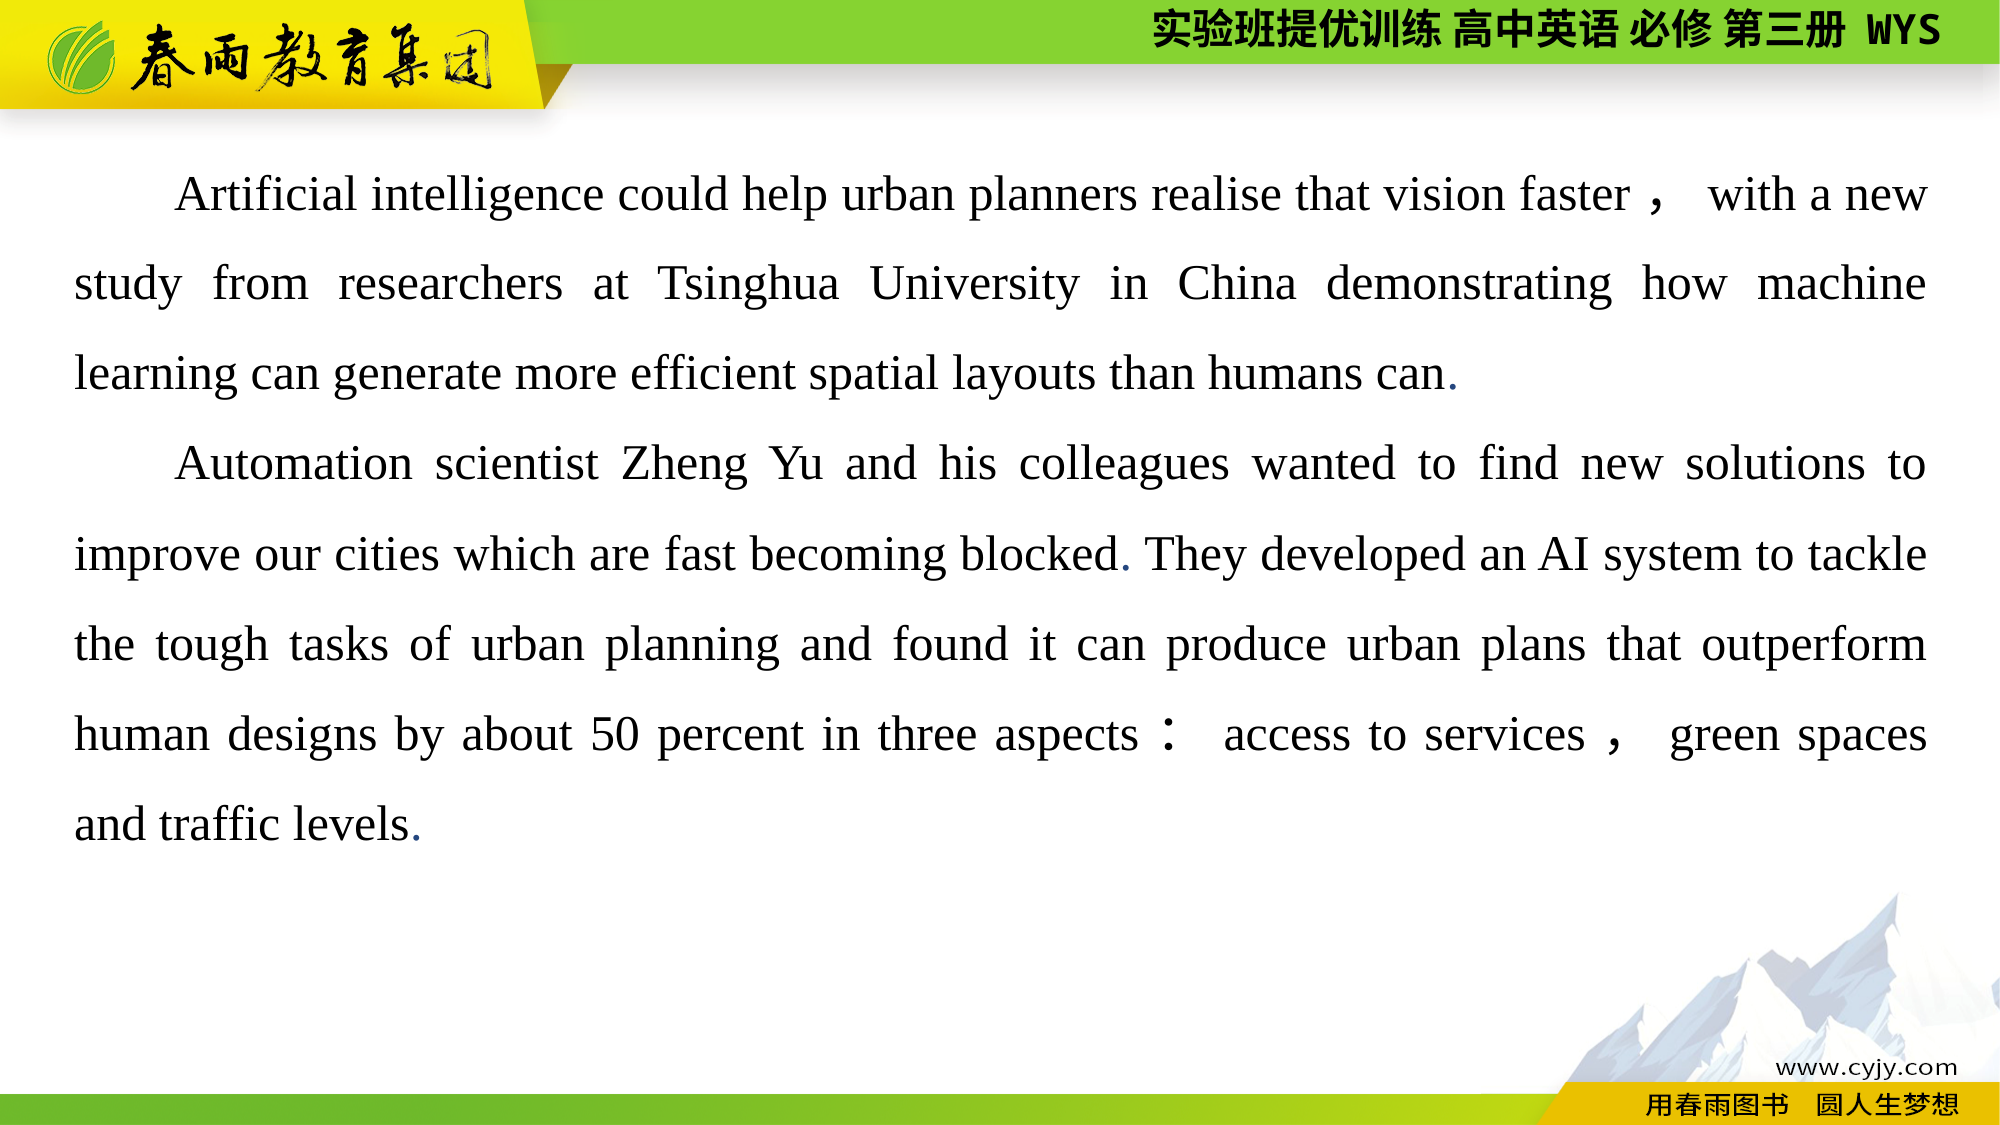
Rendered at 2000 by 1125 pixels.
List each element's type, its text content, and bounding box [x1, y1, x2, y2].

picture [0, 0, 2000, 1125]
list Artificial intelligence could help urban planners realise that vision faster，with a new study from researchers at Tsinghua University in China demonstrating how machine learning can generate more efficient spatial layouts than humans can. Automation scientist Zheng Yu and his colleagues wanted to find new solutions to improve our cities which are fast becoming blocked. They developed an AI system to tackle the tough tasks of urban planning and found it can produce urban plans that outperform human designs by about 50 percent in three aspects：access to services，green spaces and traffic levels. [59, 122, 1944, 854]
